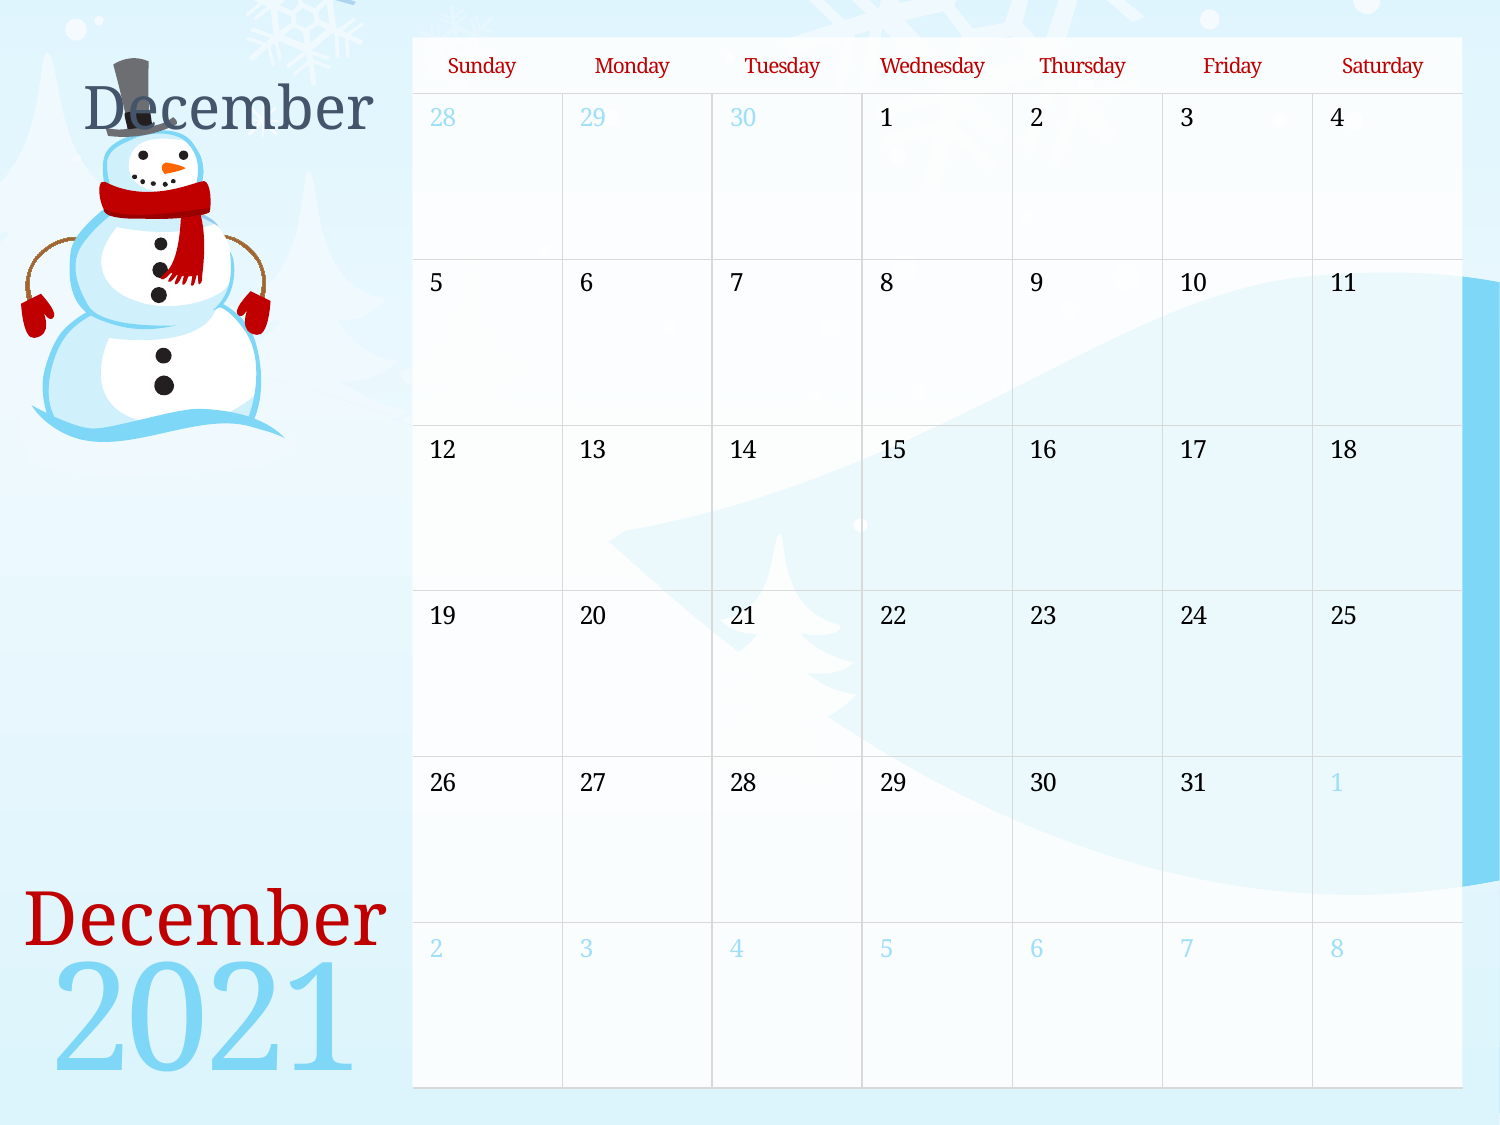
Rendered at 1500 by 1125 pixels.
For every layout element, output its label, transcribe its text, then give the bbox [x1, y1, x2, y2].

title December [68, 70, 1450, 150]
